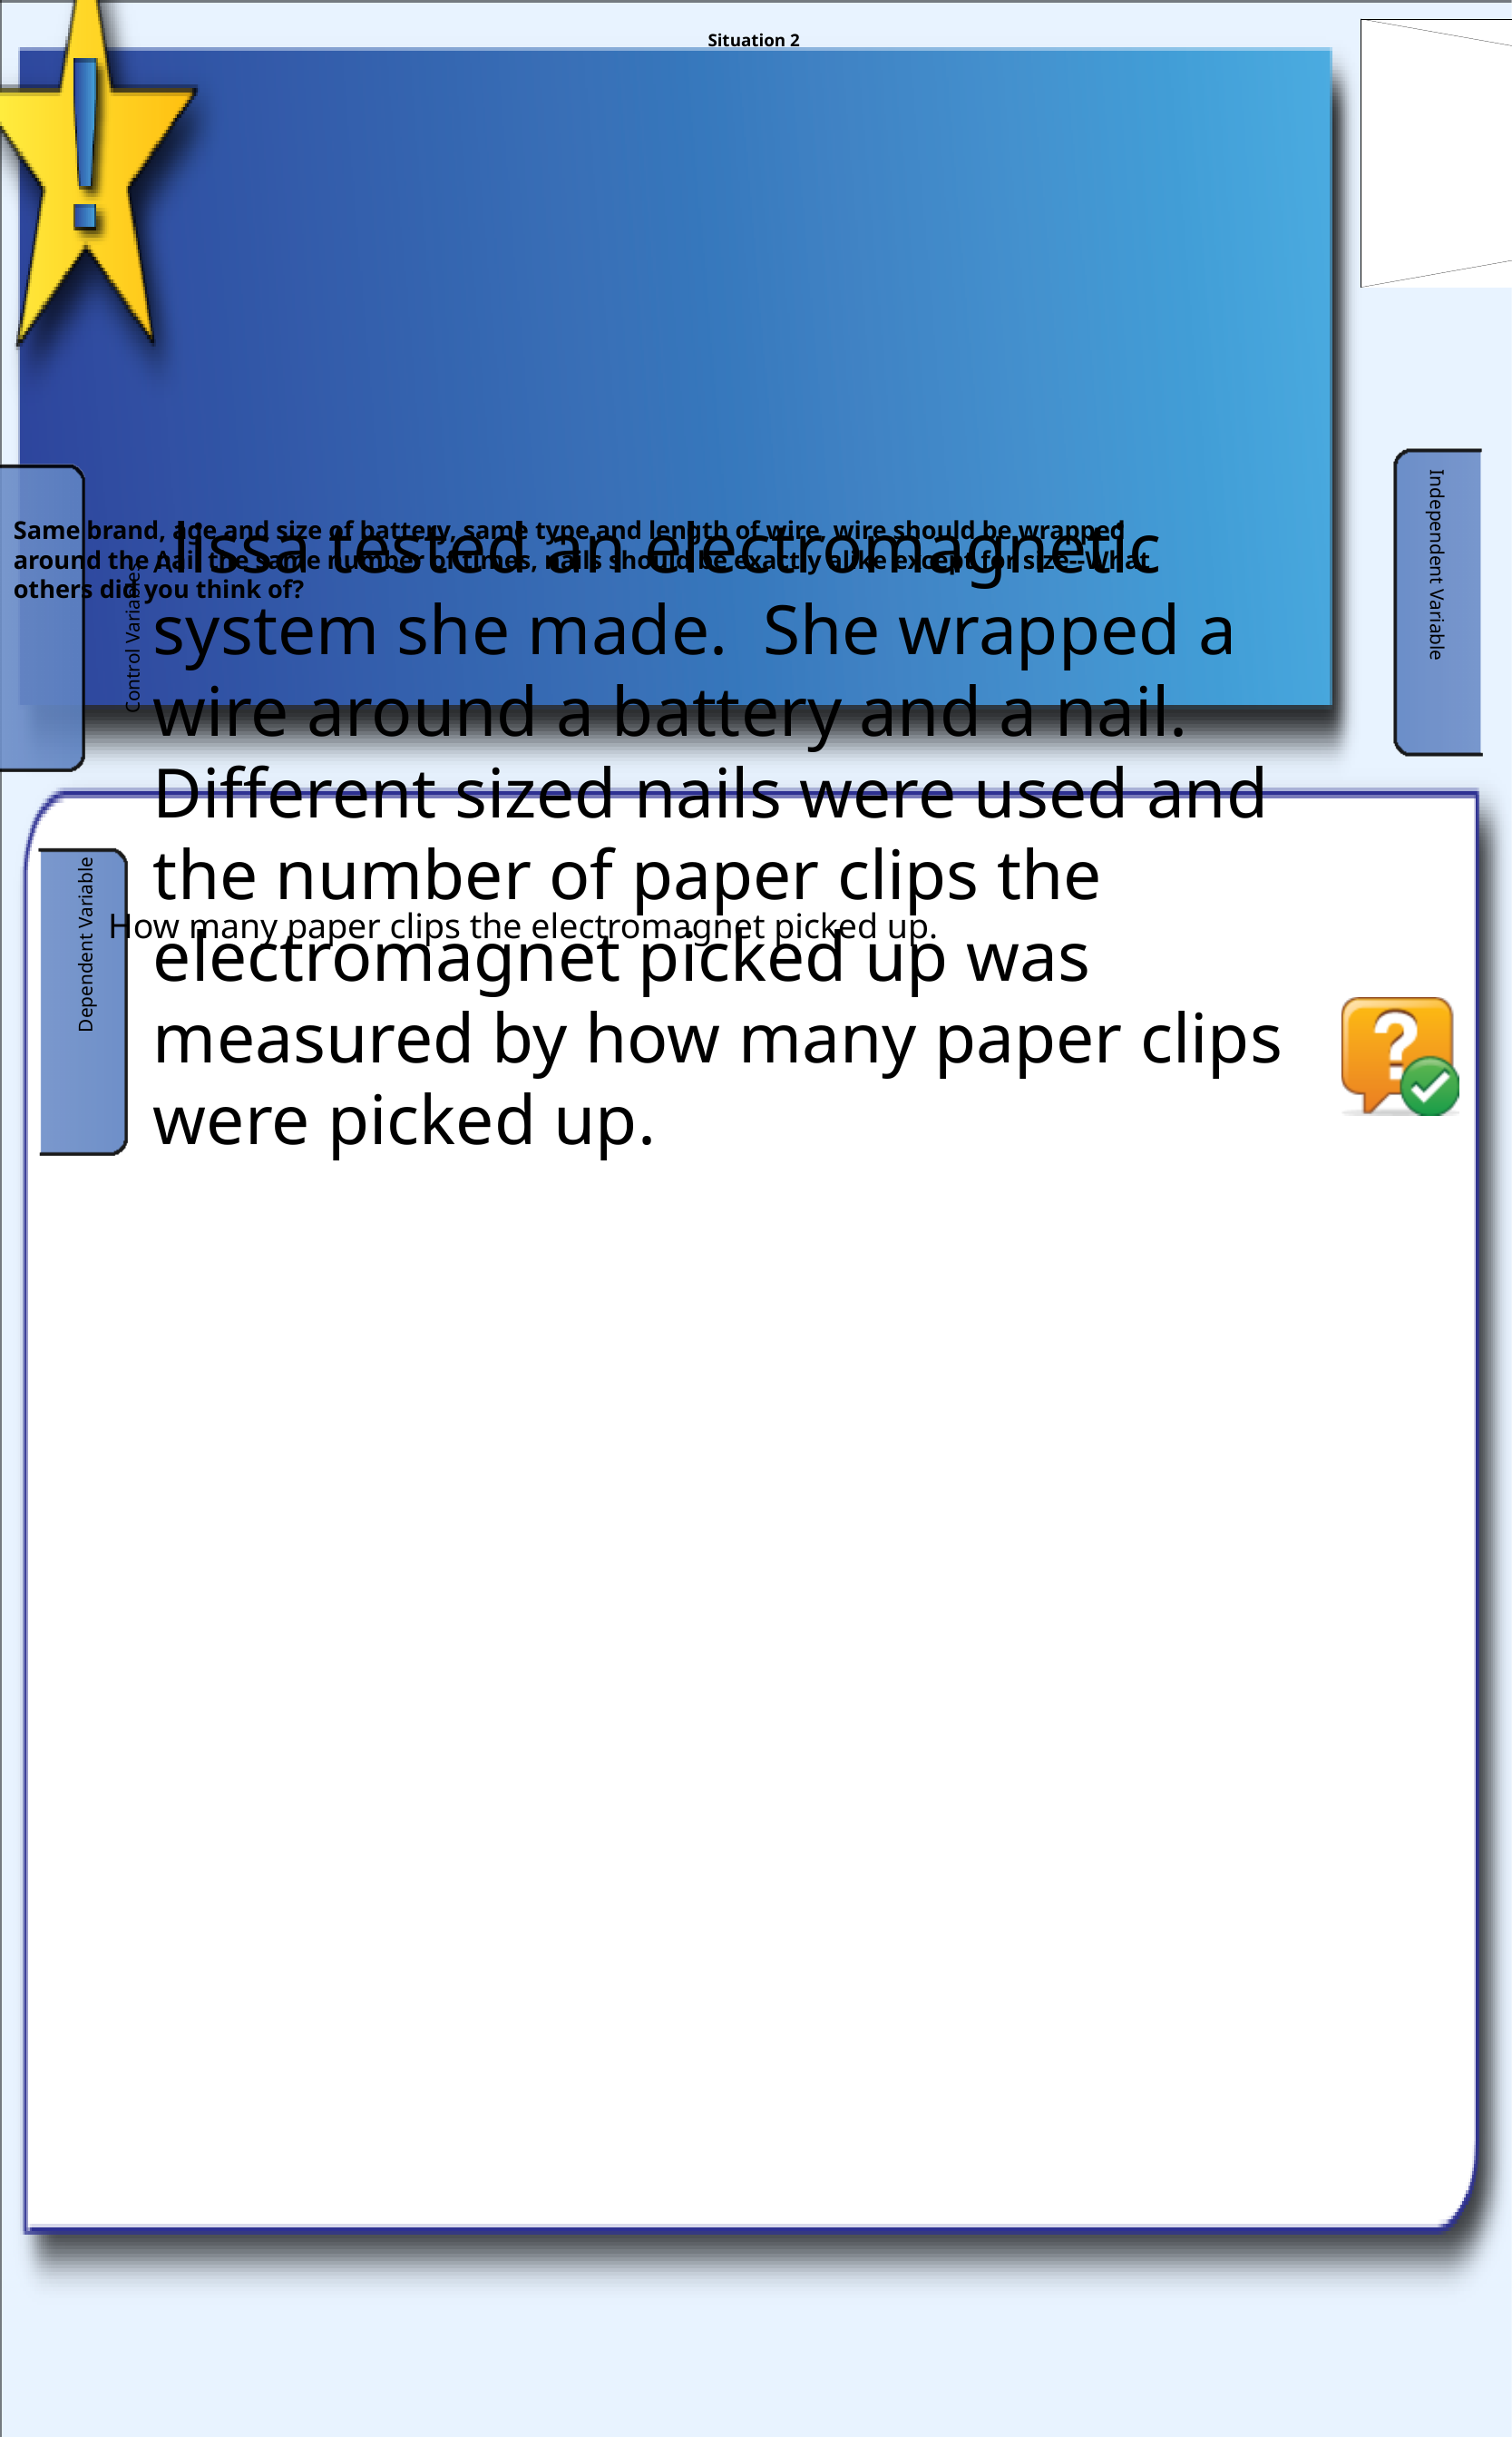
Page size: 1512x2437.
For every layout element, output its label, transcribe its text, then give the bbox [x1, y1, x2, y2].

text_box Alissa tested an electromagnetic system she made. She wrapped a wire around a battery and a nail. Different sized nails were used and the number of paper clips the electromagnet picked up was measured by how many paper clips were picked up. [140, 457, 1350, 1165]
text_box Situation 2 [128, 22, 1361, 57]
picture [0, 0, 1512, 2437]
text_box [0, 462, 1229, 772]
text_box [0, 779, 1048, 1157]
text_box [1393, 448, 1512, 778]
